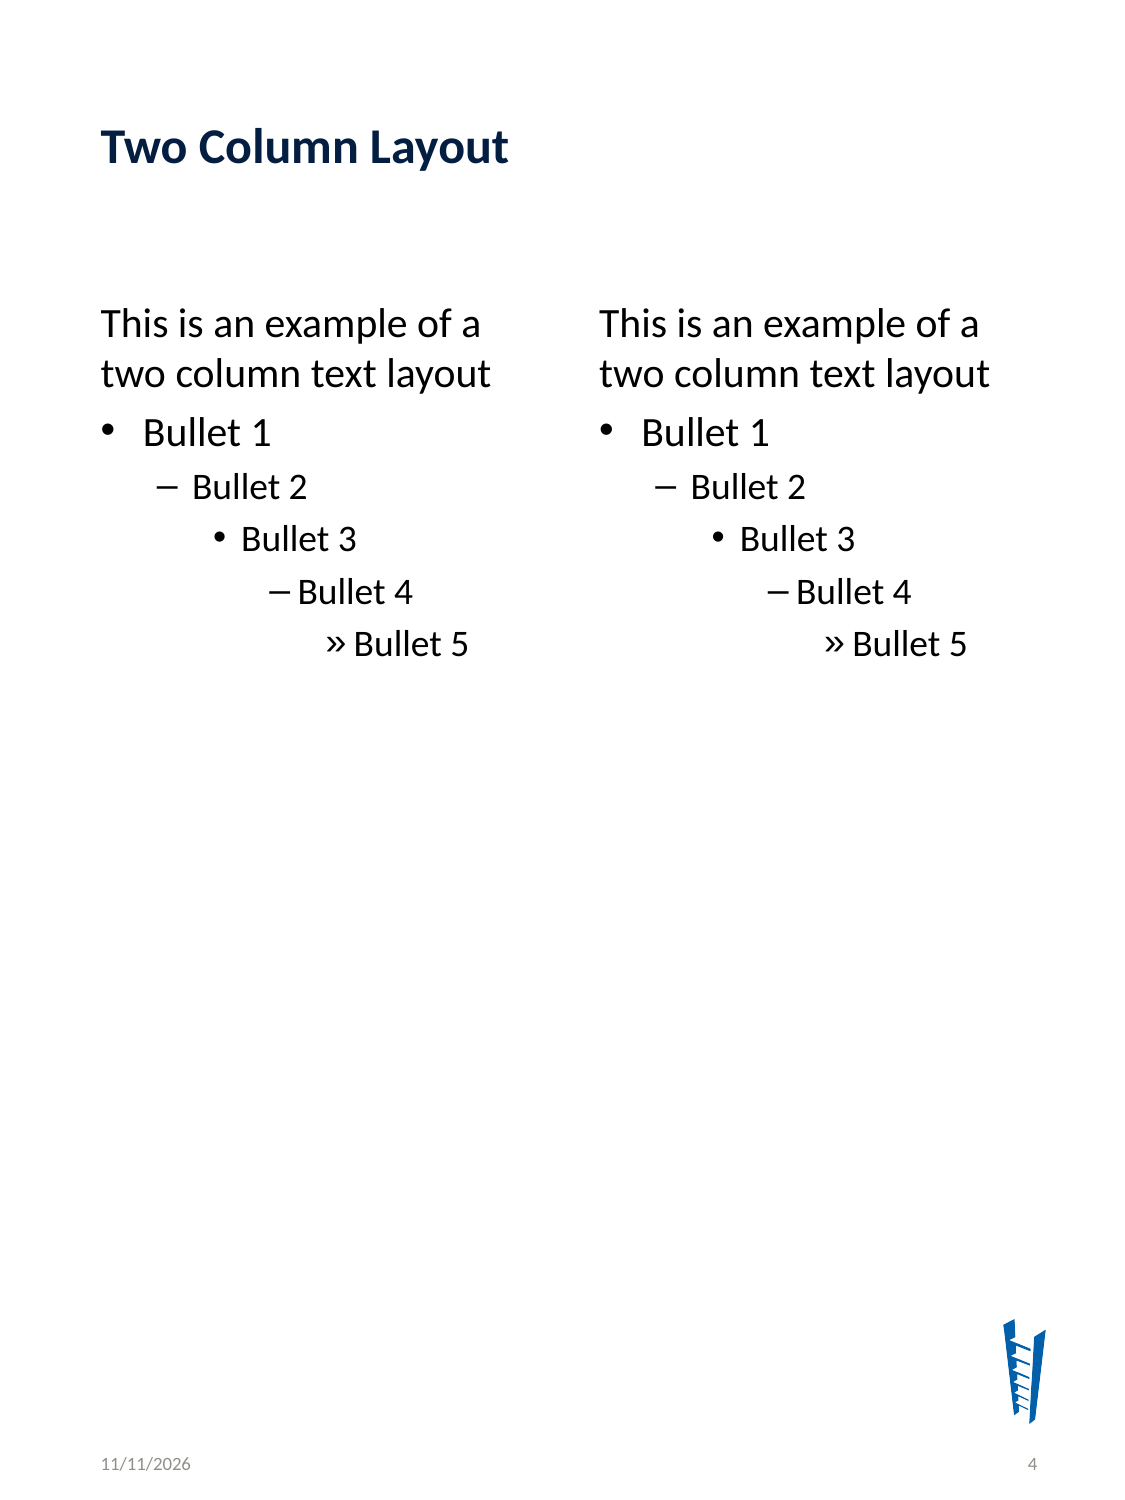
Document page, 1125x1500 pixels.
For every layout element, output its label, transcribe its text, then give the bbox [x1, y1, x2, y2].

title Two Column Layout [100, 59, 1038, 228]
list This is an example of a two column text layout Bullet 1 Bullet 2 Bullet 3 Bullet 4 Bullet 5 This is an example of a two column text layout Bullet 1 Bullet 2 Bullet 3 Bullet 4 Bullet 5 [100, 288, 1038, 1325]
slide_number 4 [874, 1441, 1038, 1487]
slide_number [100, 1441, 264, 1487]
picture [1003, 1319, 1046, 1424]
